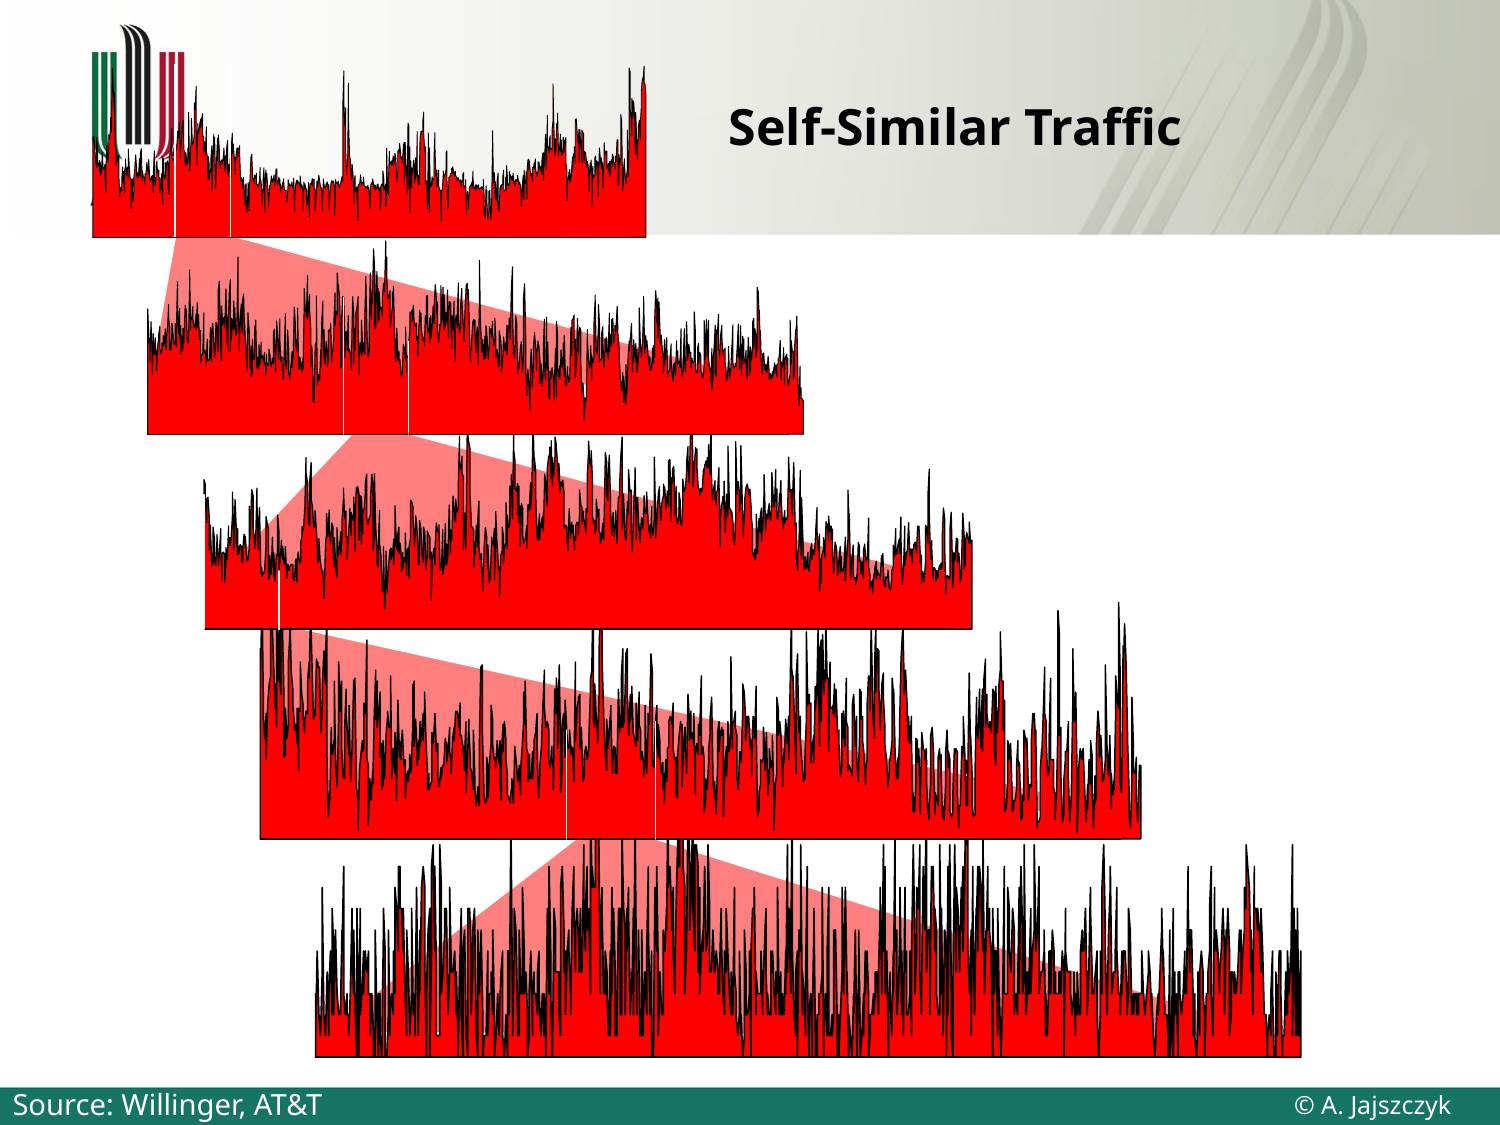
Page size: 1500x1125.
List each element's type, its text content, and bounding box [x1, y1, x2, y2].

title Self-Similar Traffic [719, 78, 1425, 233]
picture [0, 0, 1500, 1125]
text_box Source: Willinger, AT&T [0, 1082, 338, 1125]
